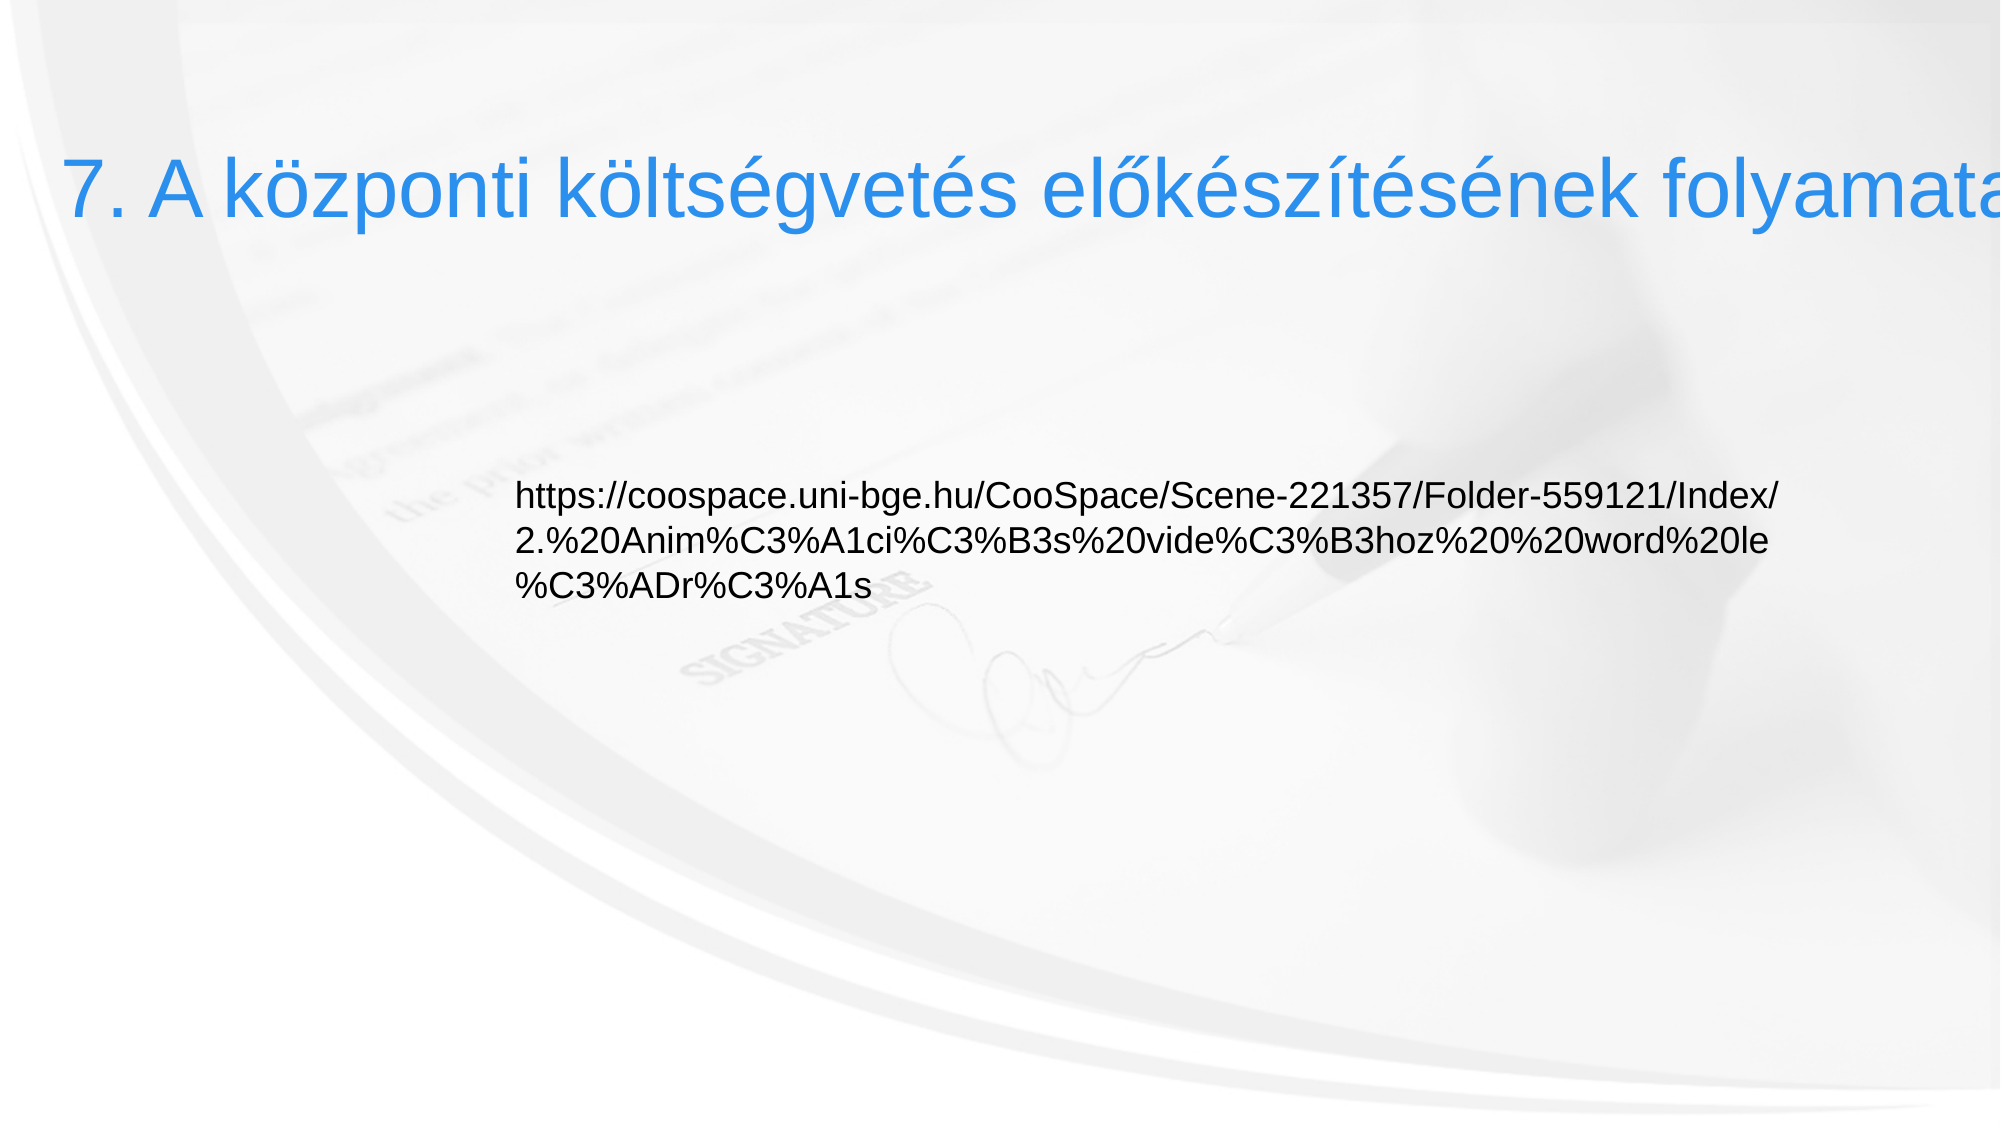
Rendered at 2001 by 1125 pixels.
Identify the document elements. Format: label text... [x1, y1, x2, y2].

picture [0, 0, 2001, 1125]
list 7. A központi költségvetés előkészítésének folyamata [42, 121, 2000, 248]
text_box https://coospace.uni-bge.hu/CooSpace/Scene-221357/Folder-559121/Index/2.%20Anim%C3%A1ci%C3%B3s%20vide%C3%B3hoz%20%20word%20le%C3%ADr%C3%A1s [499, 463, 1915, 614]
